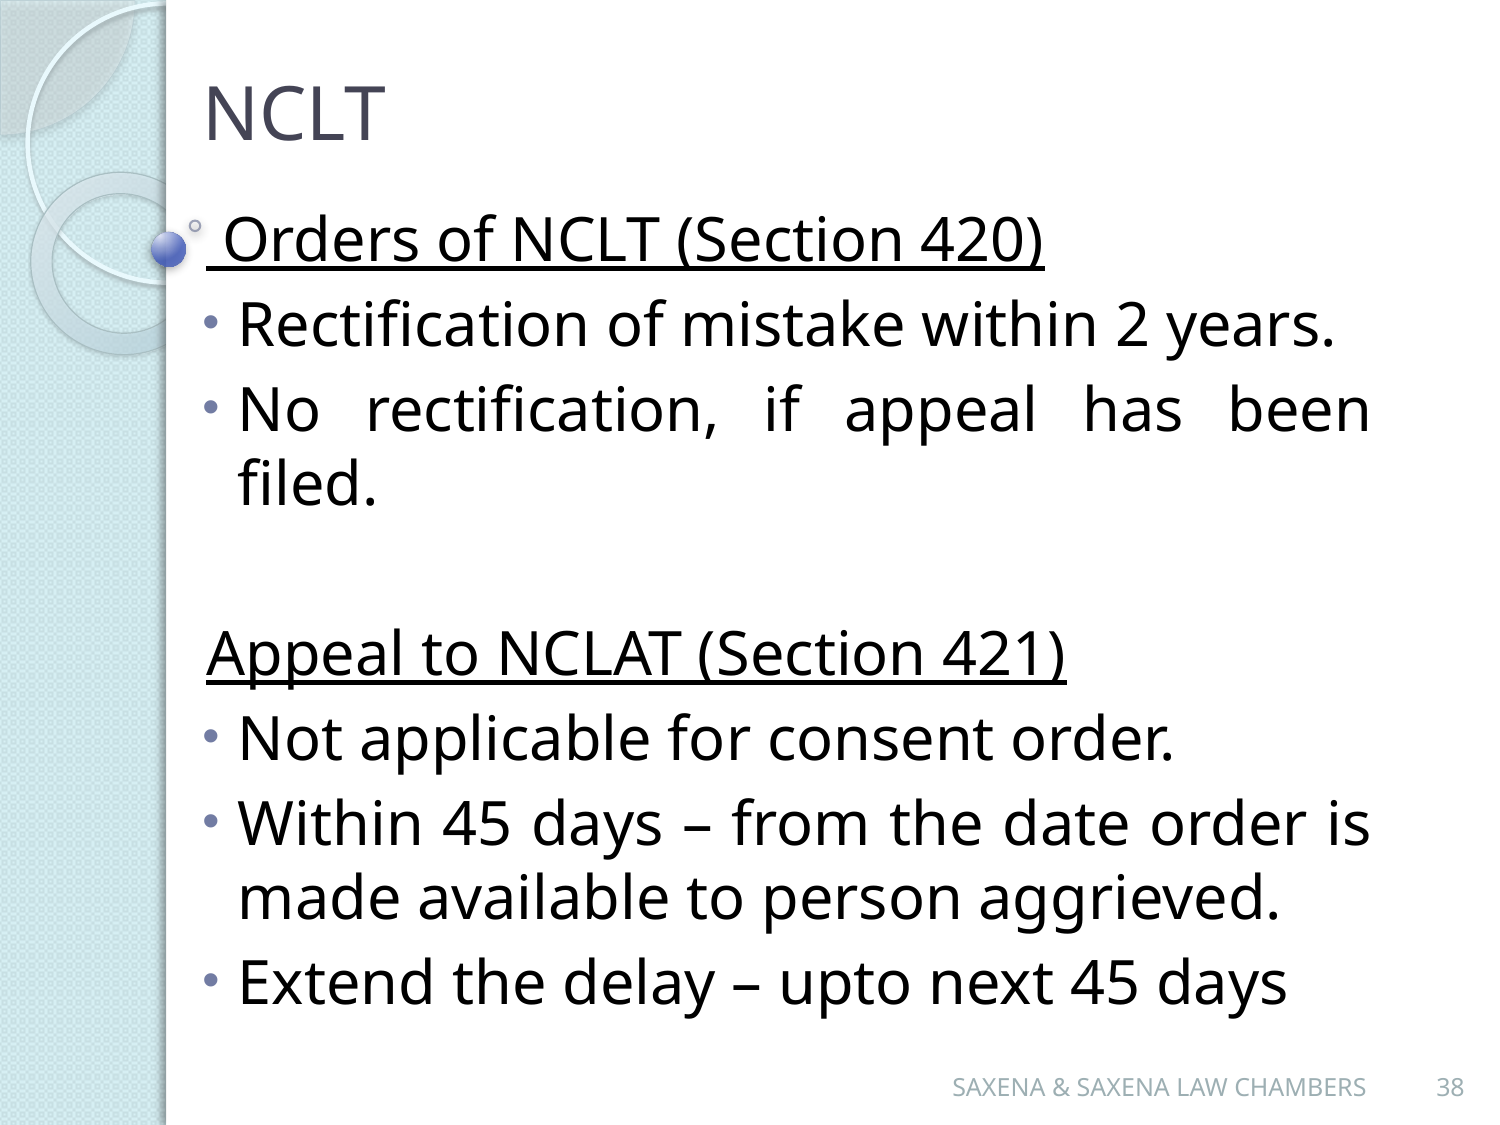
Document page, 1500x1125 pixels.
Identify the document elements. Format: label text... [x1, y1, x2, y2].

subtitle Orders of NCLT (Section 420) Rectification of mistake within 2 years. No rectification, if appeal has been filed. Appeal to NCLAT (Section 421) Not applicable for consent order. Within 45 days – from the date order is made available to person aggrieved. Extend the delay – upto next 45 days [187, 200, 1388, 1025]
footer SAXENA & SAXENA LAW CHAMBERS [937, 1034, 1413, 1113]
slide_number 38 [1413, 1034, 1488, 1113]
title NCLT [187, 37, 1363, 163]
